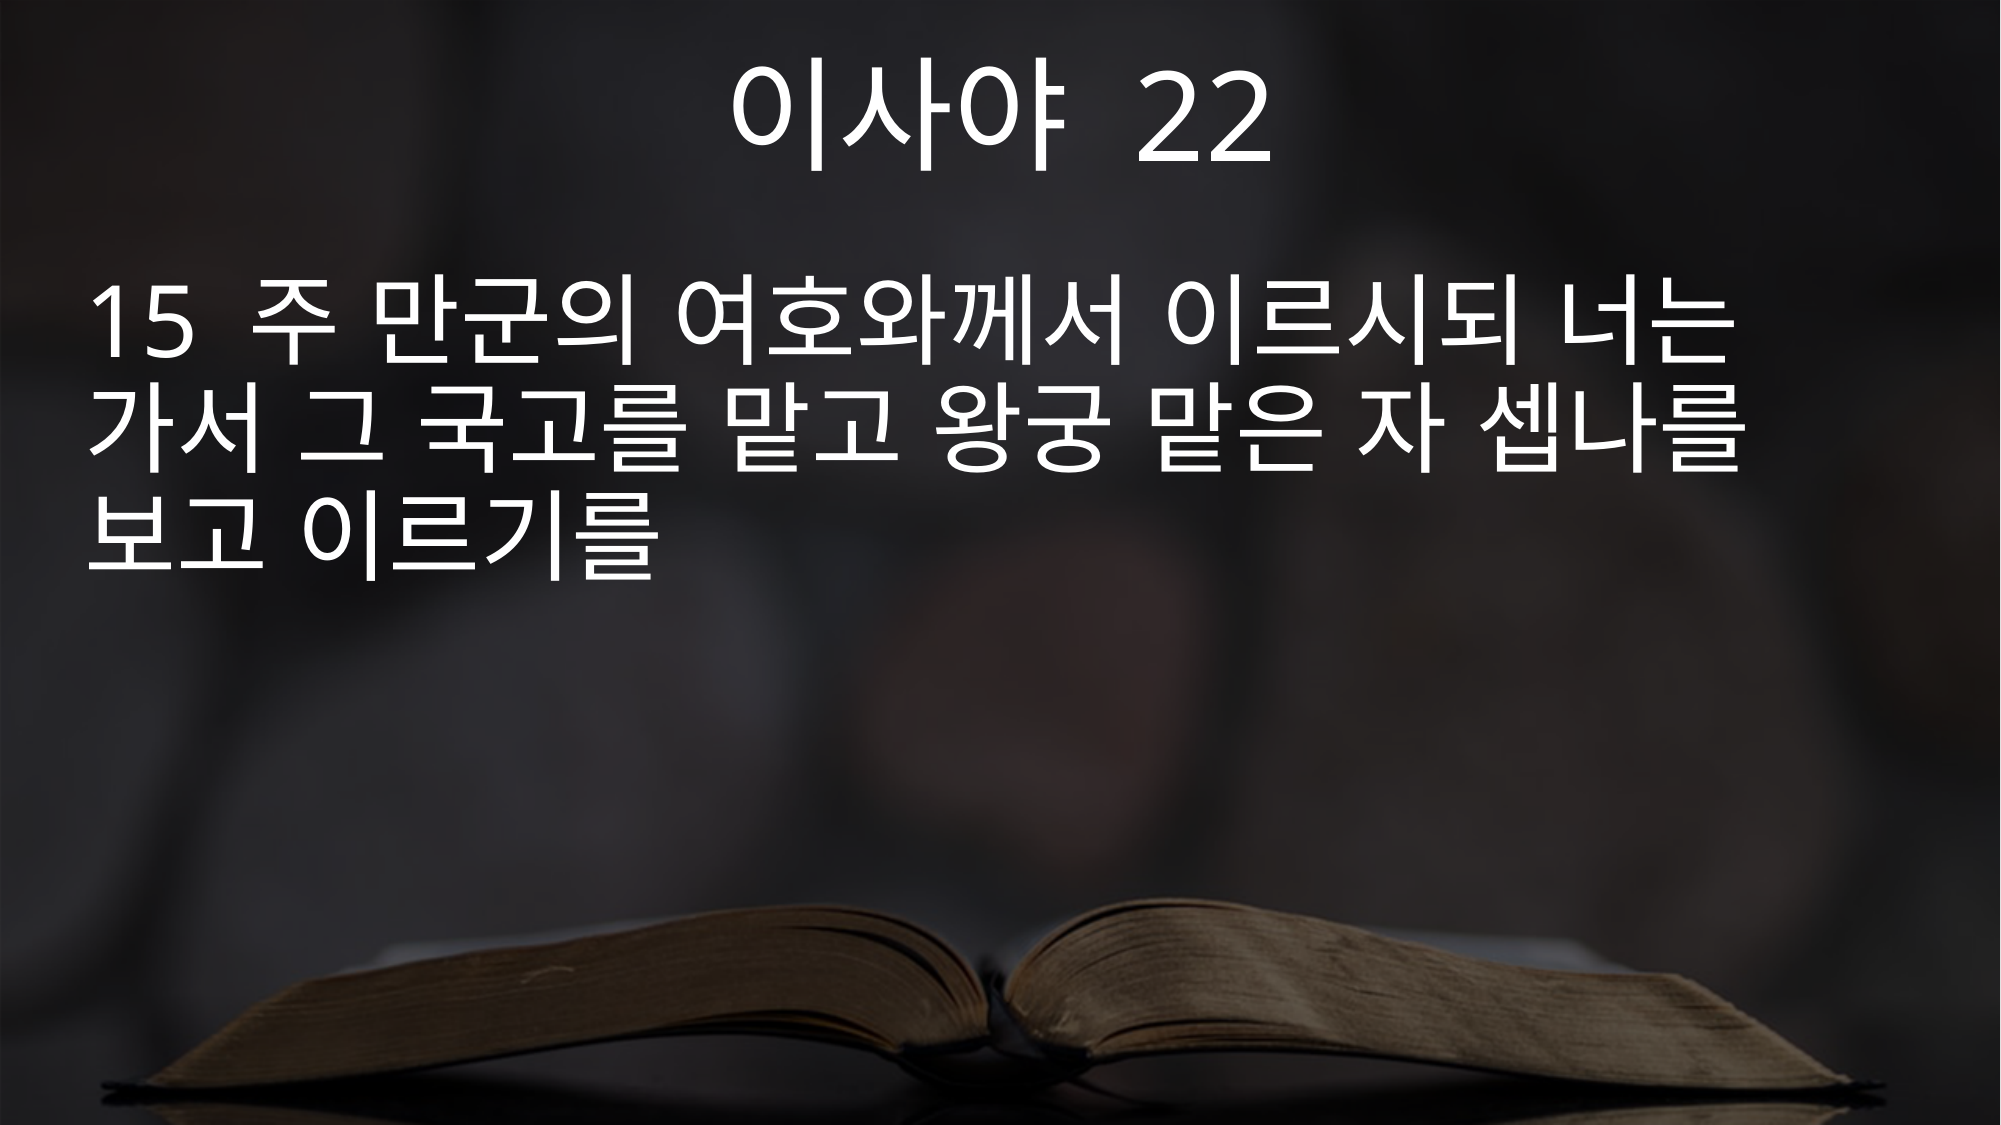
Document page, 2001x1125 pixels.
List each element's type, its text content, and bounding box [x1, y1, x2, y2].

list 15 주 만군의 여호와께서 이르시되 너는 가서 그 국고를 맡고 왕궁 맡은 자 셉나를 보고 이르기를 [69, 263, 1953, 423]
picture [0, 0, 2001, 1125]
footer 이사야 22 [0, 32, 2000, 192]
